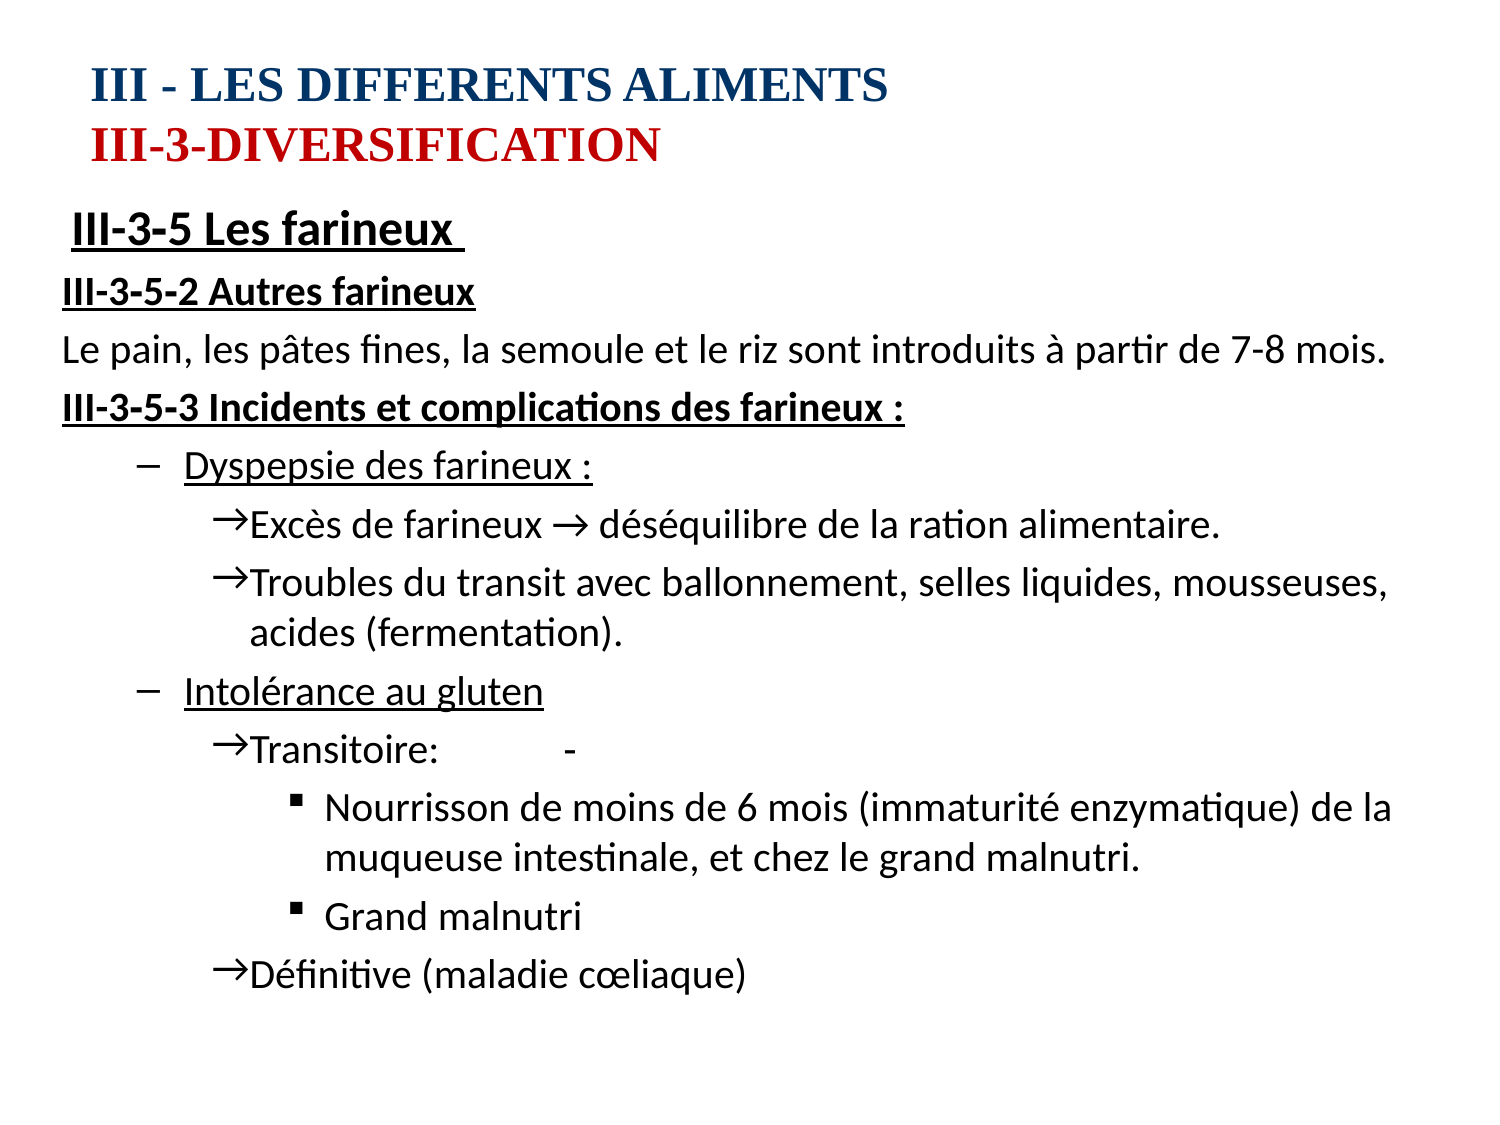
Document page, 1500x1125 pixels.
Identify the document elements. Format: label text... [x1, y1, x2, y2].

list III-3‑5 Les farineux III-3‑5‑2 Autres farineux Le pain, les pâtes fines, la semoule et le riz sont introduits à partir de 7-8 mois. III-3‑5‑3 Incidents et complications des farineux : Dyspepsie des farineux : Excès de farineux → déséquilibre de la ration alimentaire. Troubles du transit avec ballonnement, selles liquides, mousseuses, acides (fermentation). Intolérance au gluten Transitoire: ‑ Nourrisson de moins de 6 mois (immaturité enzymatique) de la muqueuse intestinale, et chez le grand malnutri. Grand malnutri Définitive (maladie cœliaque) [46, 187, 1454, 1091]
title III ‑ LES DIFFERENTS ALIMENTS III-3‑DIVERSIFICATION [0, 34, 1351, 188]
